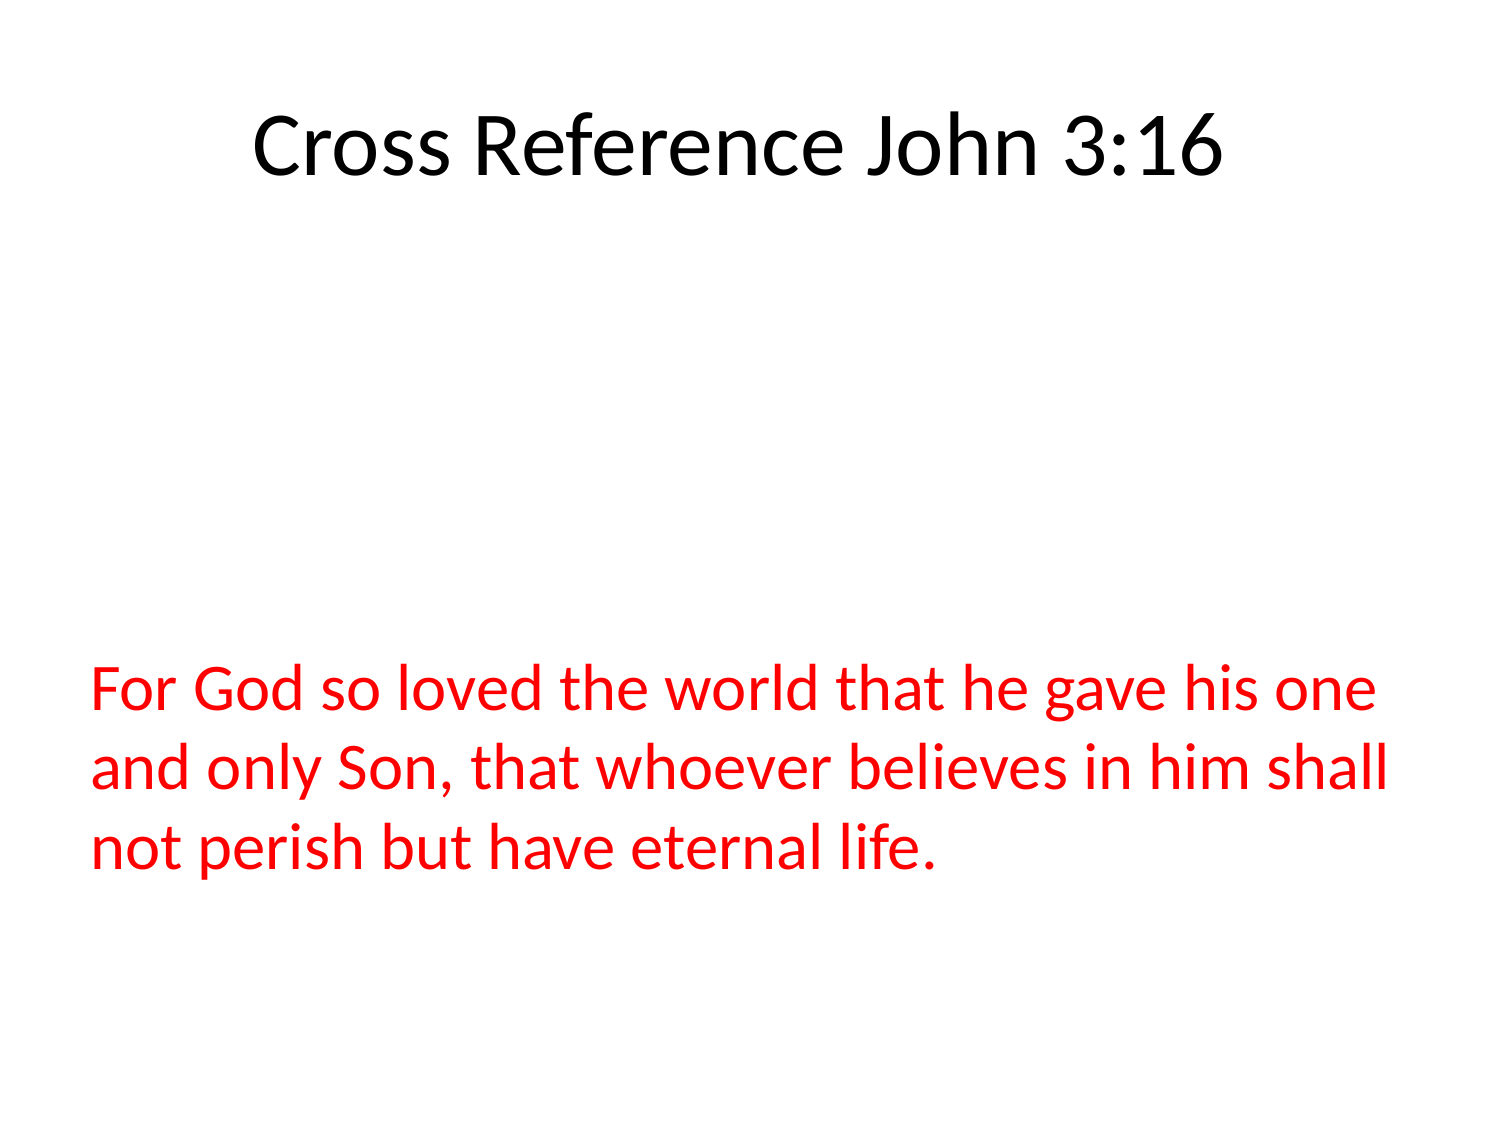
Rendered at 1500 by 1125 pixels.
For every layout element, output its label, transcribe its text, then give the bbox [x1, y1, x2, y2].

title Cross Reference John 3:16 [75, 45, 1425, 233]
list For God so loved the world that he gave his one and only Son, that whoever believes in him shall not perish but have eternal life. [75, 262, 1425, 1005]
